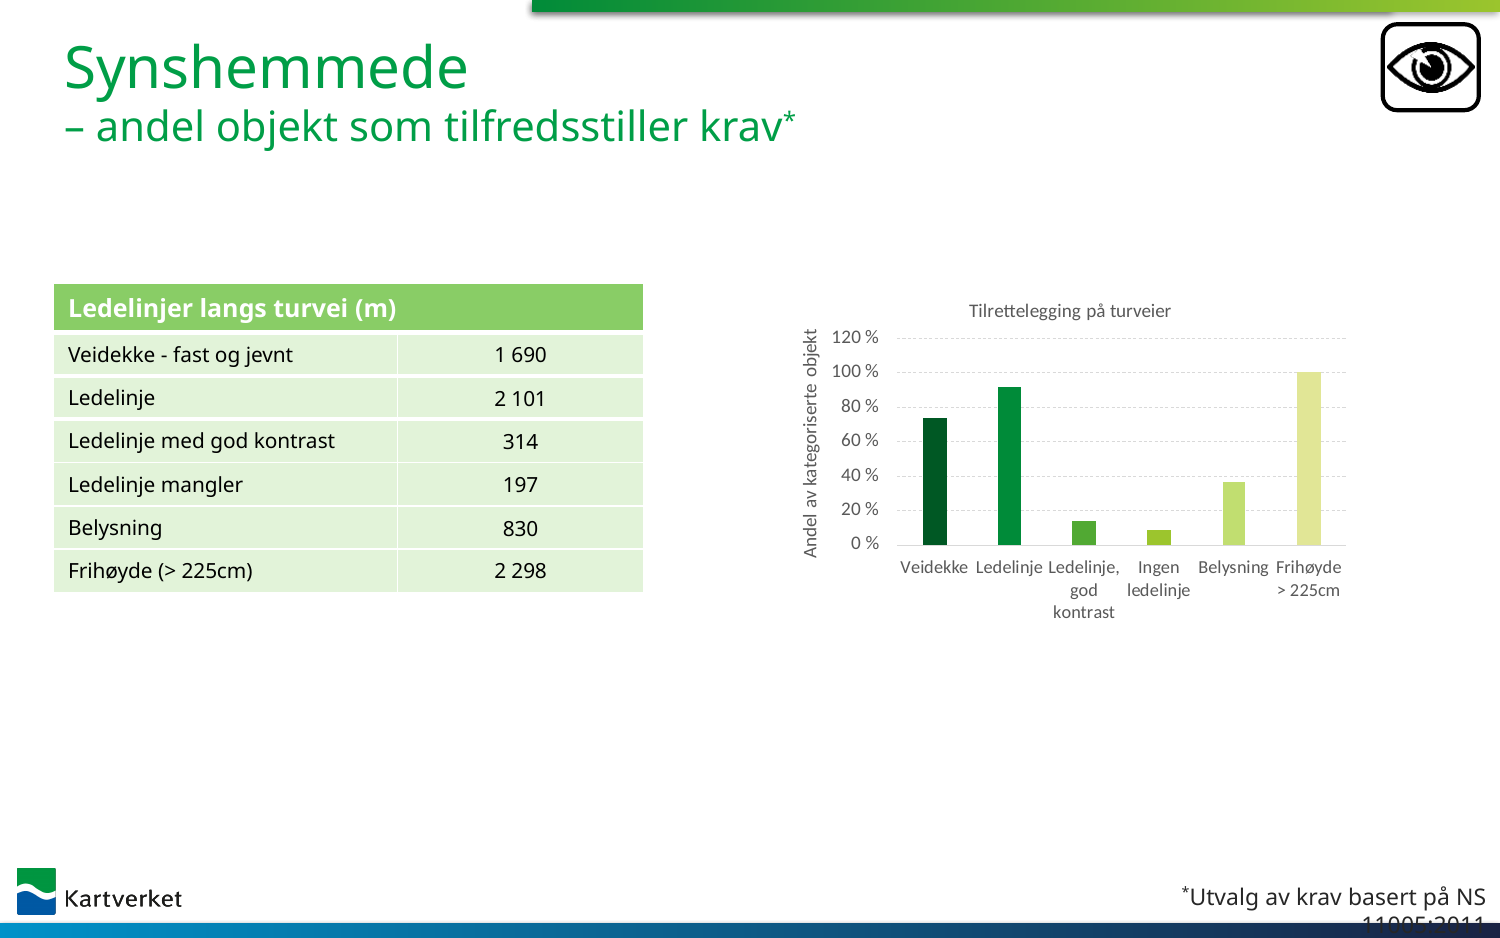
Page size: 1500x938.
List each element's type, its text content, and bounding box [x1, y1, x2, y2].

table_cell 2 298 [398, 550, 643, 592]
table_cell 197 [398, 463, 643, 505]
picture [791, 291, 1349, 630]
text_box Synshemmede – andel objekt som tilfredsstiller krav* [49, 24, 1431, 158]
table_cell Veidekke - fast og jevnt [54, 335, 397, 374]
table_cell 314 [398, 421, 643, 462]
text_box *Utvalg av krav basert på NS 11005:2011 [1068, 873, 1500, 938]
table_header Ledelinjer langs turvei (m) [54, 284, 643, 330]
table_cell Ledelinje [54, 378, 397, 417]
table_cell 2 101 [398, 378, 643, 417]
table_cell 1 690 [398, 335, 643, 374]
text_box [1382, 24, 1480, 111]
table_cell Frihøyde (> 225cm) [54, 550, 397, 592]
table_cell Belysning [54, 507, 397, 548]
table_cell Ledelinje mangler [54, 463, 397, 505]
table_cell Ledelinje med god kontrast [54, 421, 397, 462]
table_cell 830 [398, 507, 643, 548]
